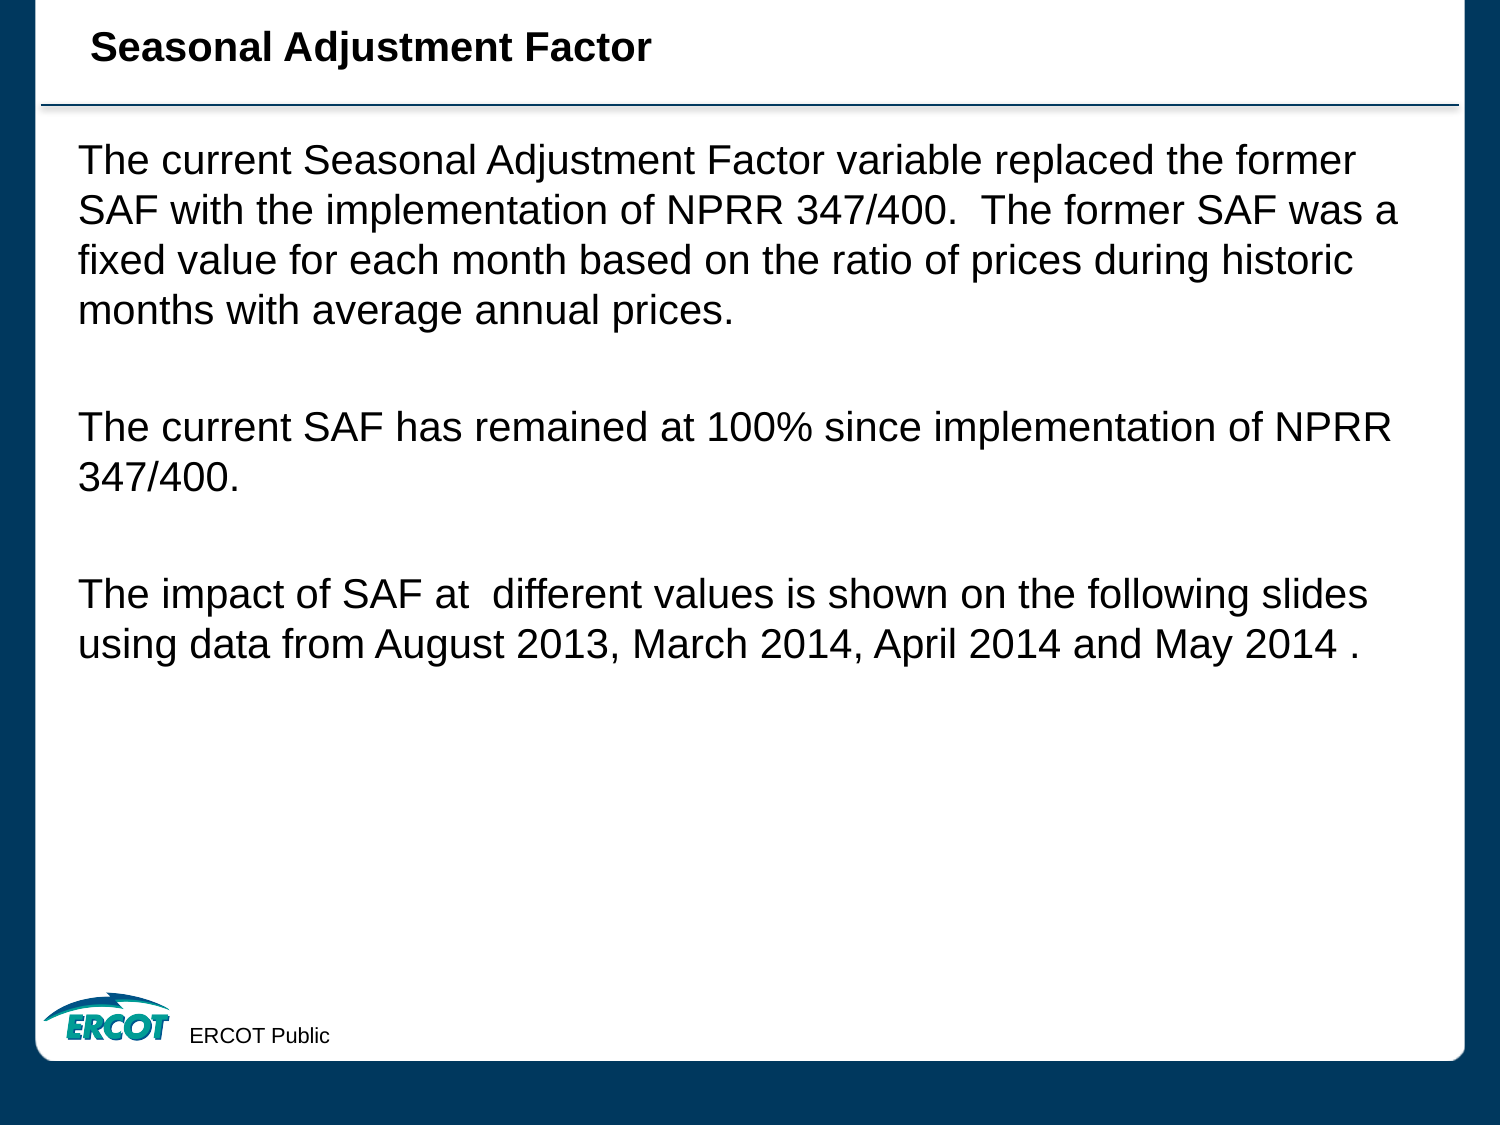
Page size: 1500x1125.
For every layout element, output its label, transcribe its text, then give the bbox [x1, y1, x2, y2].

picture [40, 988, 174, 1045]
list The current Seasonal Adjustment Factor variable replaced the former SAF with the implementation of NPRR 347/400. The former SAF was a fixed value for each month based on the ratio of prices during historic months with average annual prices. The current SAF has remained at 100% since implementation of NPRR 347/400. The impact of SAF at different values is shown on the following slides using data from August 2013, March 2014, April 2014 and May 2014 . [63, 125, 1446, 497]
title Seasonal Adjustment Factor [75, 0, 1425, 89]
text_box ERCOT Public [174, 988, 1302, 1056]
